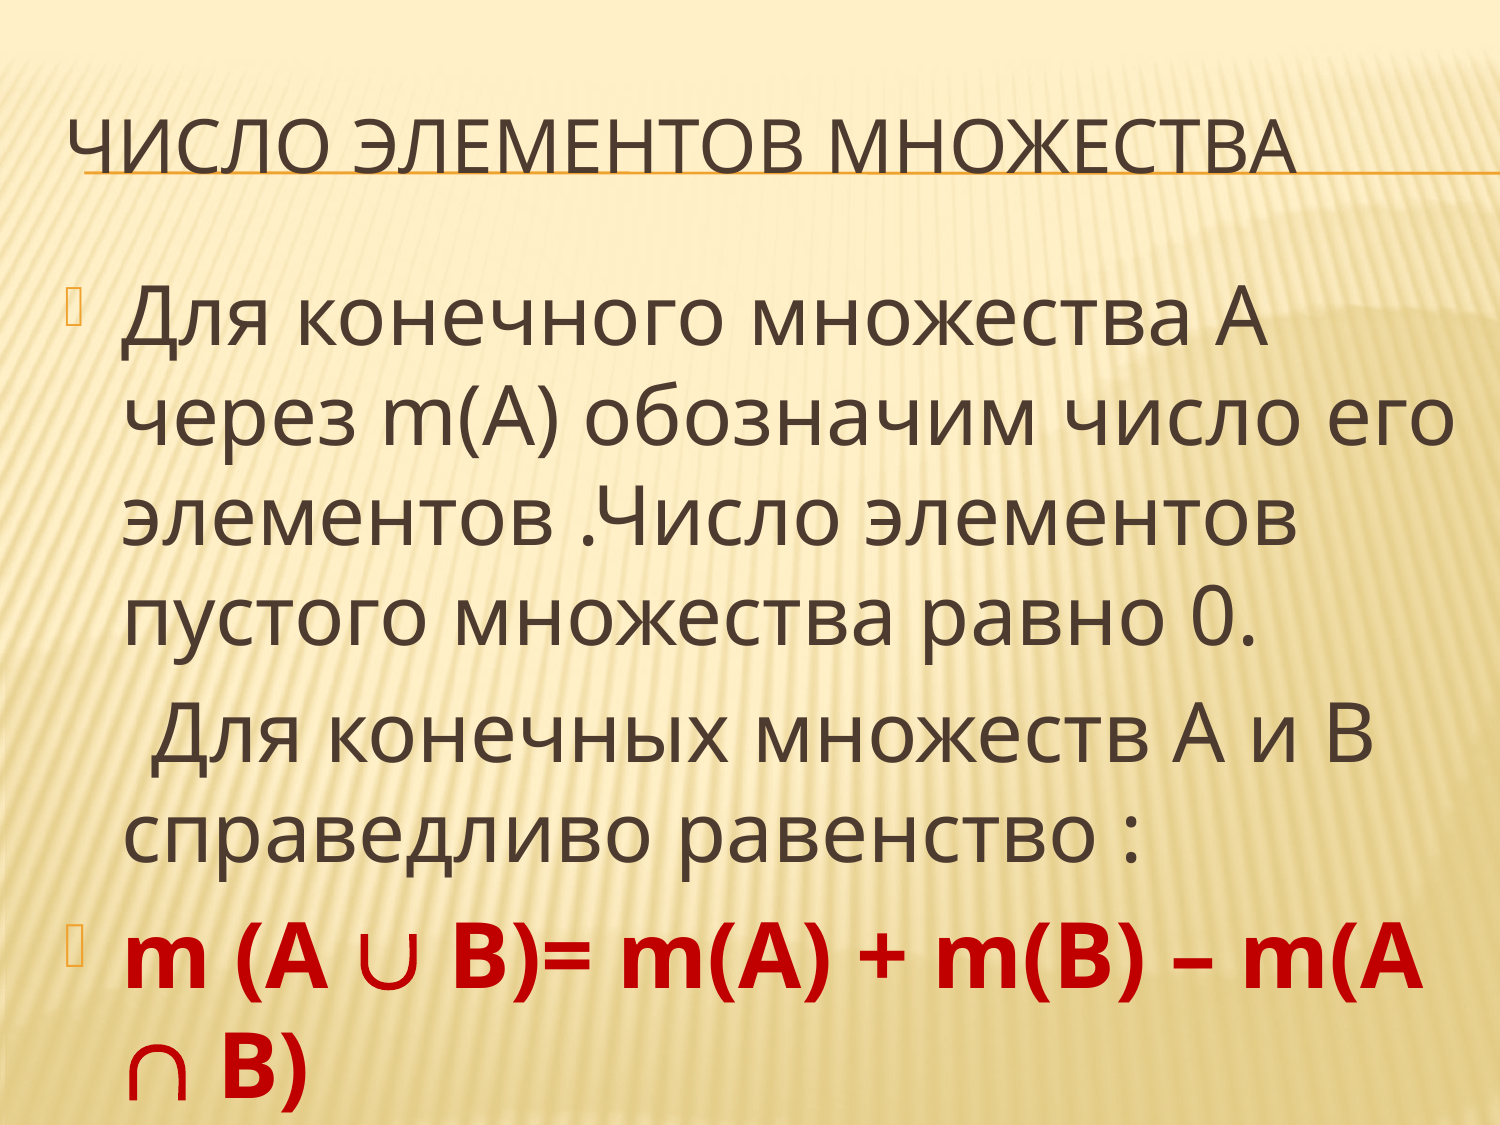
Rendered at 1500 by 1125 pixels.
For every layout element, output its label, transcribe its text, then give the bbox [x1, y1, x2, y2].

title Число элементов множества [50, 75, 1475, 213]
list Для конечного множества А через m(A) обозначим число его элементов .Число элементов пустого множества равно 0. Для конечных множеств А и В справедливо равенство : m (A  В)= m(A) + m(B) – m(A  B) [50, 254, 1475, 998]
